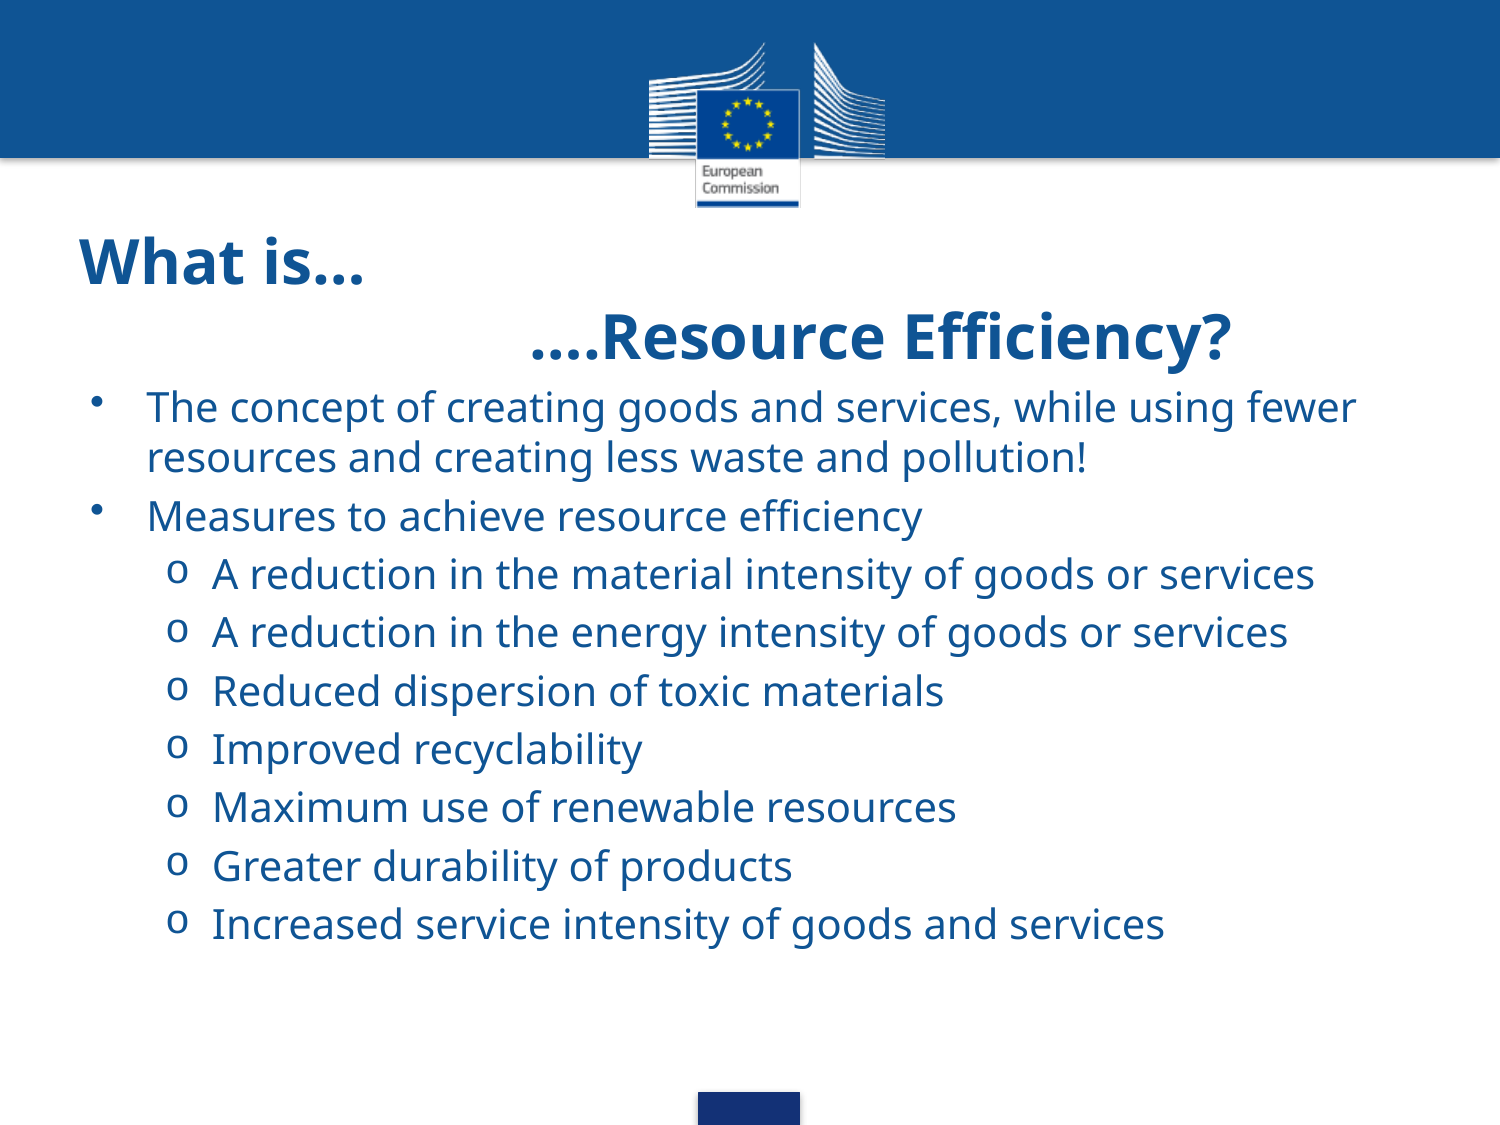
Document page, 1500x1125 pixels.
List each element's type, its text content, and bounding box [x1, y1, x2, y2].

picture [649, 42, 885, 208]
title What is… ….Resource Efficiency? [64, 219, 1415, 374]
list The concept of creating goods and services, while using fewer resources and creating less waste and pollution! Measures to achieve resource efficiency A reduction in the material intensity of goods or services A reduction in the energy intensity of goods or services Reduced dispersion of toxic materials Improved recyclability Maximum use of renewable resources Greater durability of products Increased service intensity of goods and services [75, 373, 1425, 953]
